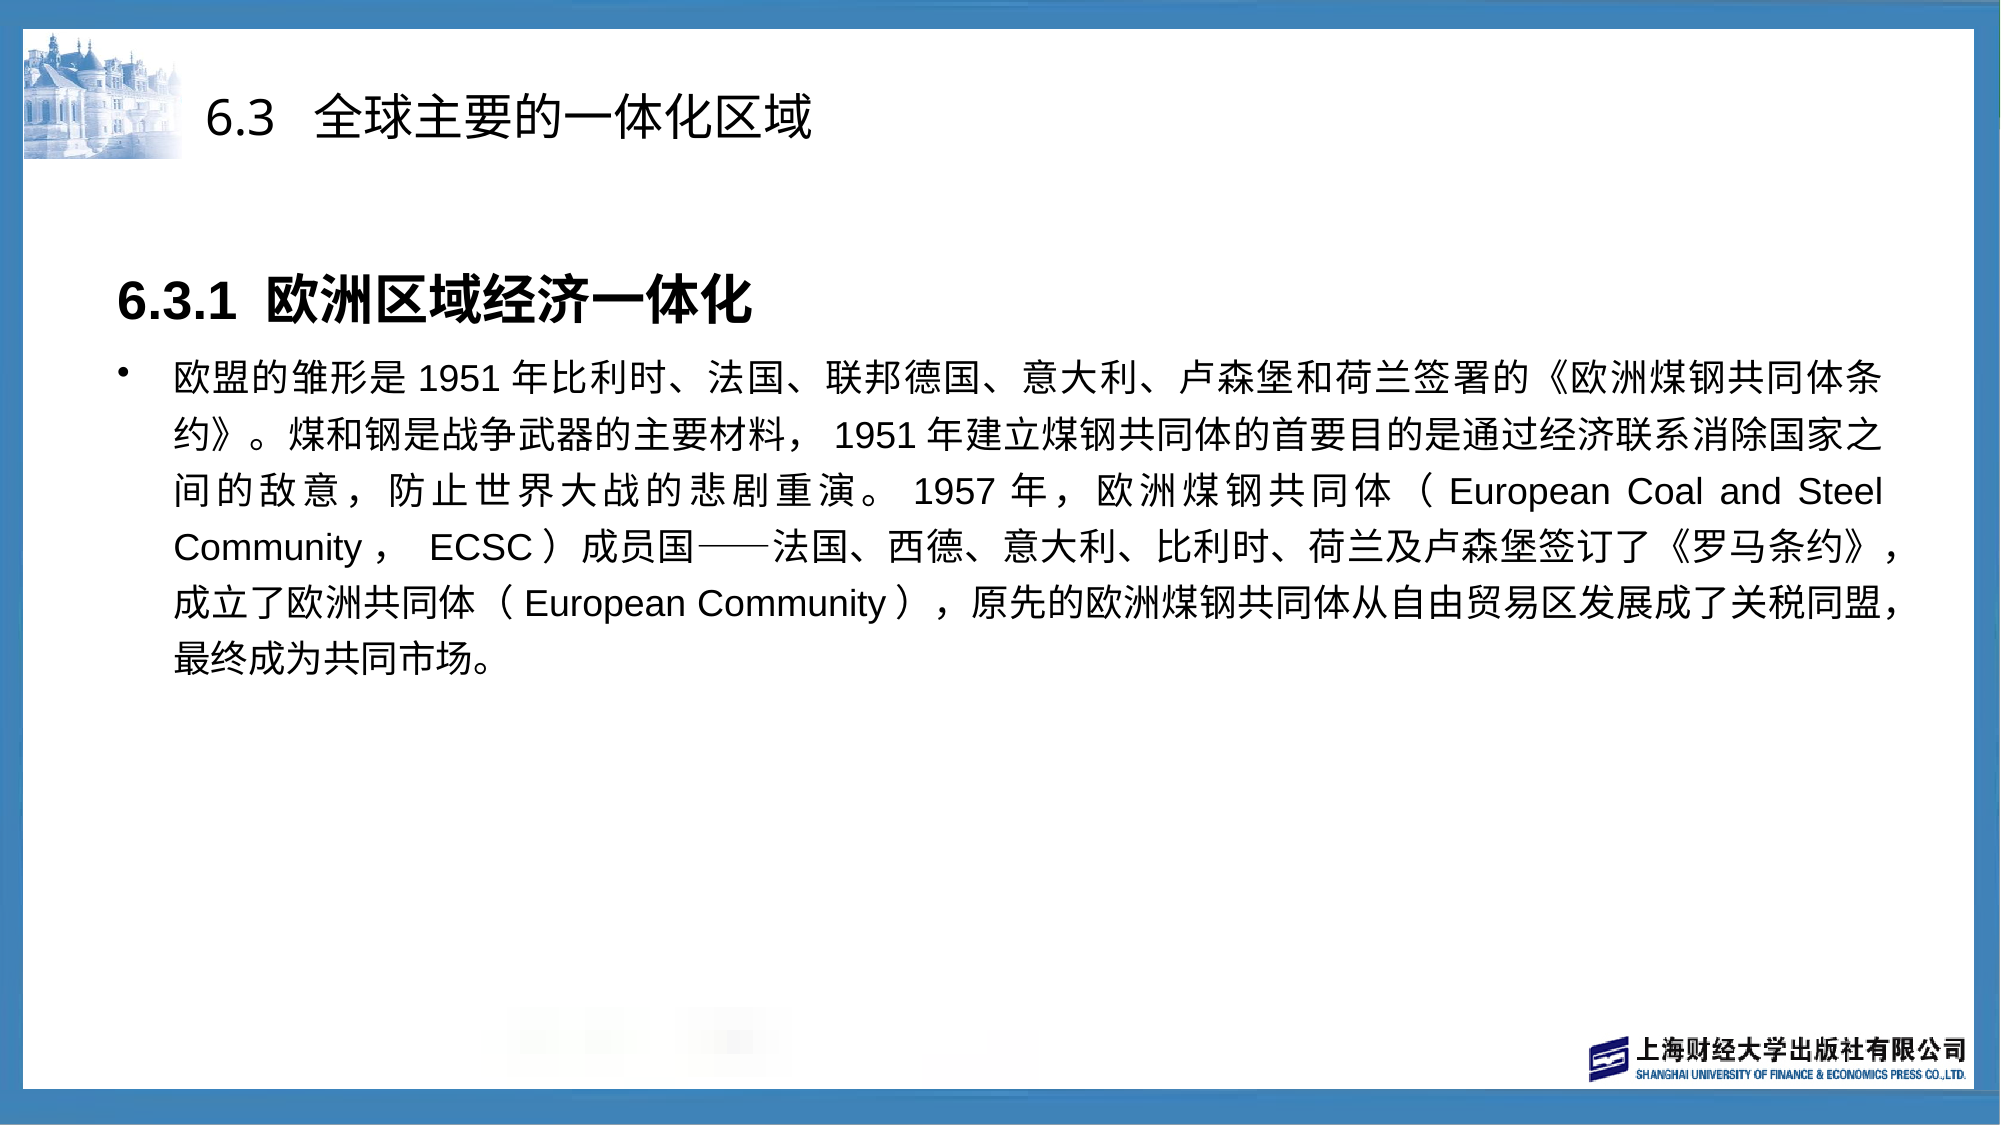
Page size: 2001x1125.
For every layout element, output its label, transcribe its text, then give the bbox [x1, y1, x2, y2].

picture [0, 0, 2001, 1125]
list 6.3.1 欧洲区域经济一体化 欧盟的雏形是1951年比利时、法国、联邦德国、意大利、卢森堡和荷兰签署的《欧洲煤钢共同体条约》。煤和钢是战争武器的主要材料，1951年建立煤钢共同体的首要目的是通过经济联系消除国家之间的敌意，防止世界大战的悲剧重演。1957年，欧洲煤钢共同体（European Coal and Steel Community， ECSC）成员国——法国、西德、意大利、比利时、荷兰及卢森堡签订了《罗马条约》，成立了欧洲共同体（European Community），原先的欧洲煤钢共同体从自由贸易区发展成了关税同盟，最终成为共同市场。 [102, 241, 1898, 1065]
title 6.3 全球主要的一体化区域 [190, 64, 1547, 168]
